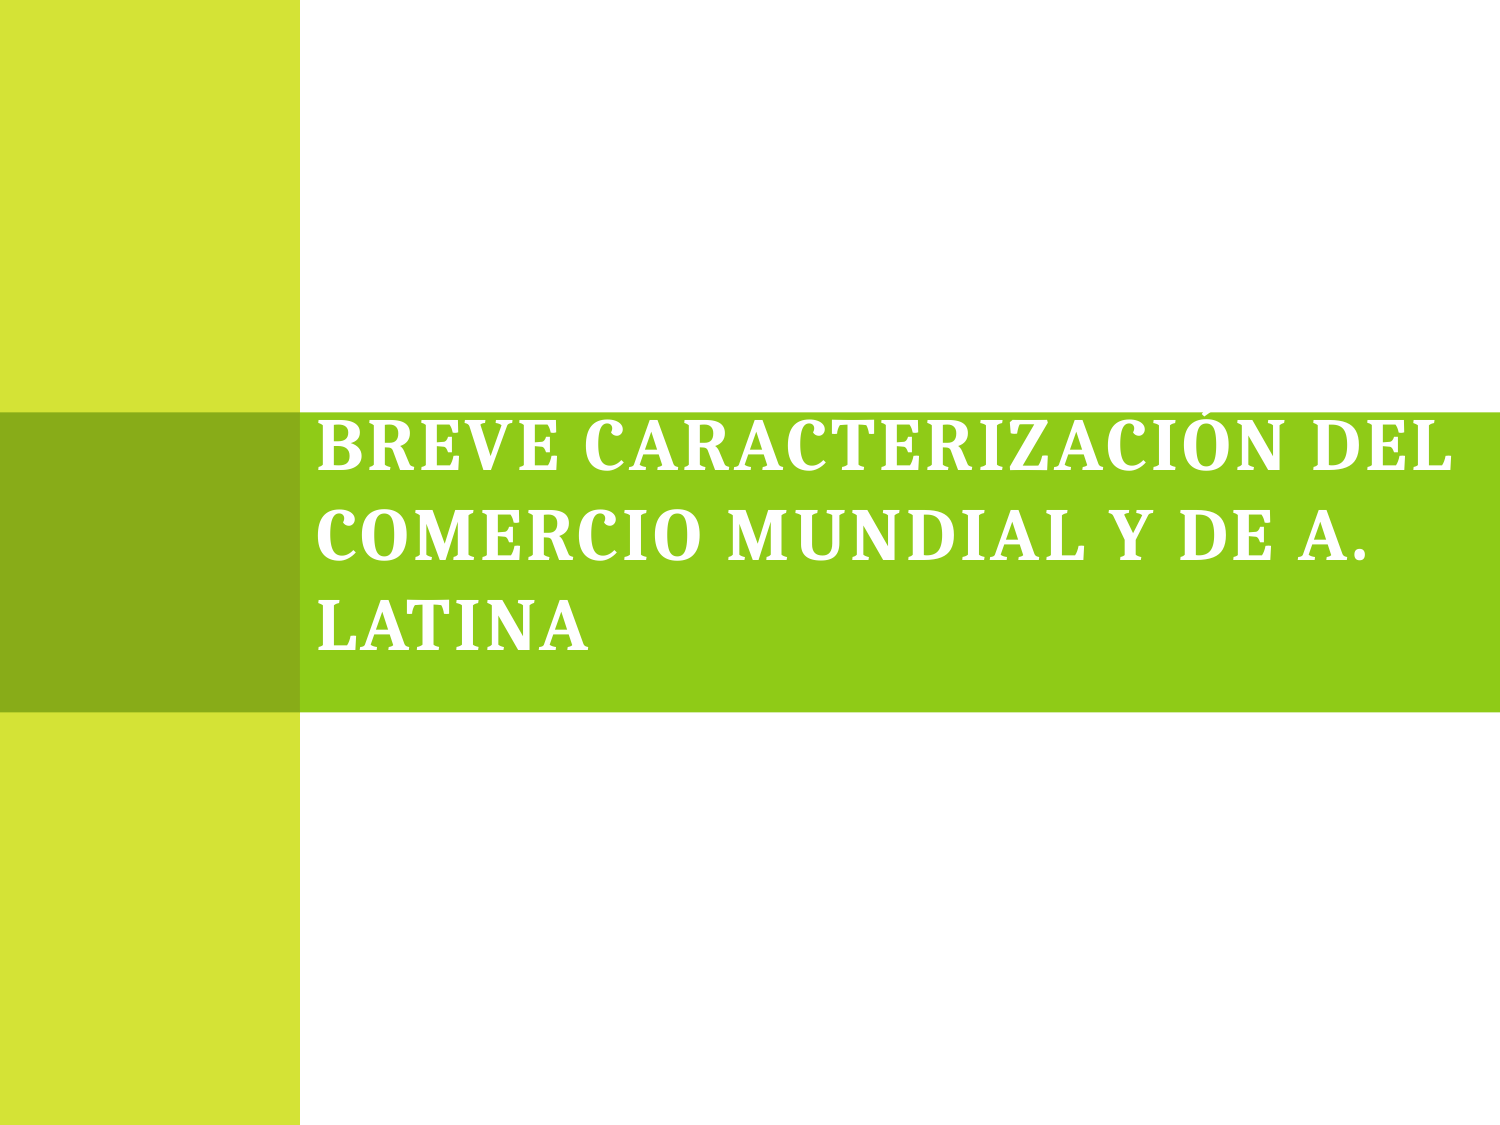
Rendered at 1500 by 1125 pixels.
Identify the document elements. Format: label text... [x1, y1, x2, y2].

title Breve caracterización del comercio mundial y de A. Latina [301, 432, 1500, 764]
